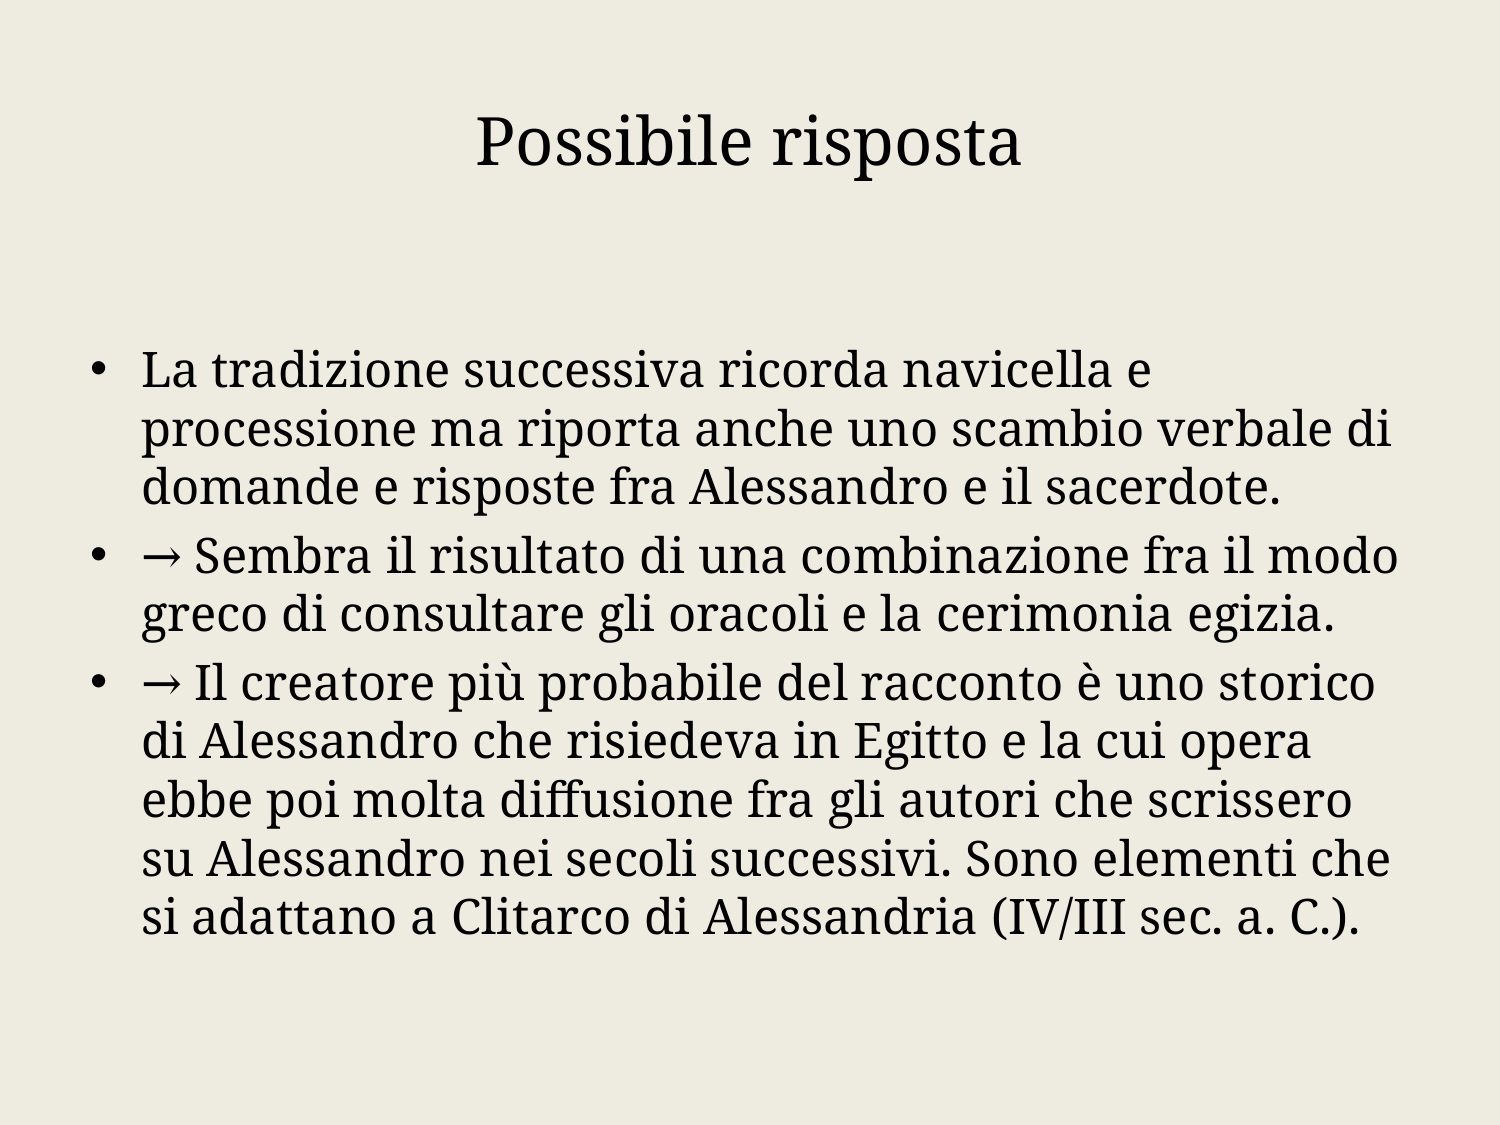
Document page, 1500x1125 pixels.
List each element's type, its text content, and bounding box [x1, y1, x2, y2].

list La tradizione successiva ricorda navicella e processione ma riporta anche uno scambio verbale di domande e risposte fra Alessandro e il sacerdote. → Sembra il risultato di una combinazione fra il modo greco di consultare gli oracoli e la cerimonia egizia. → Il creatore più probabile del racconto è uno storico di Alessandro che risiedeva in Egitto e la cui opera ebbe poi molta diffusione fra gli autori che scrissero su Alessandro nei secoli successivi. Sono elementi che si adattano a Clitarco di Alessandria (IV/III sec. a. C.). [75, 262, 1425, 1005]
title Possibile risposta [75, 45, 1425, 233]
